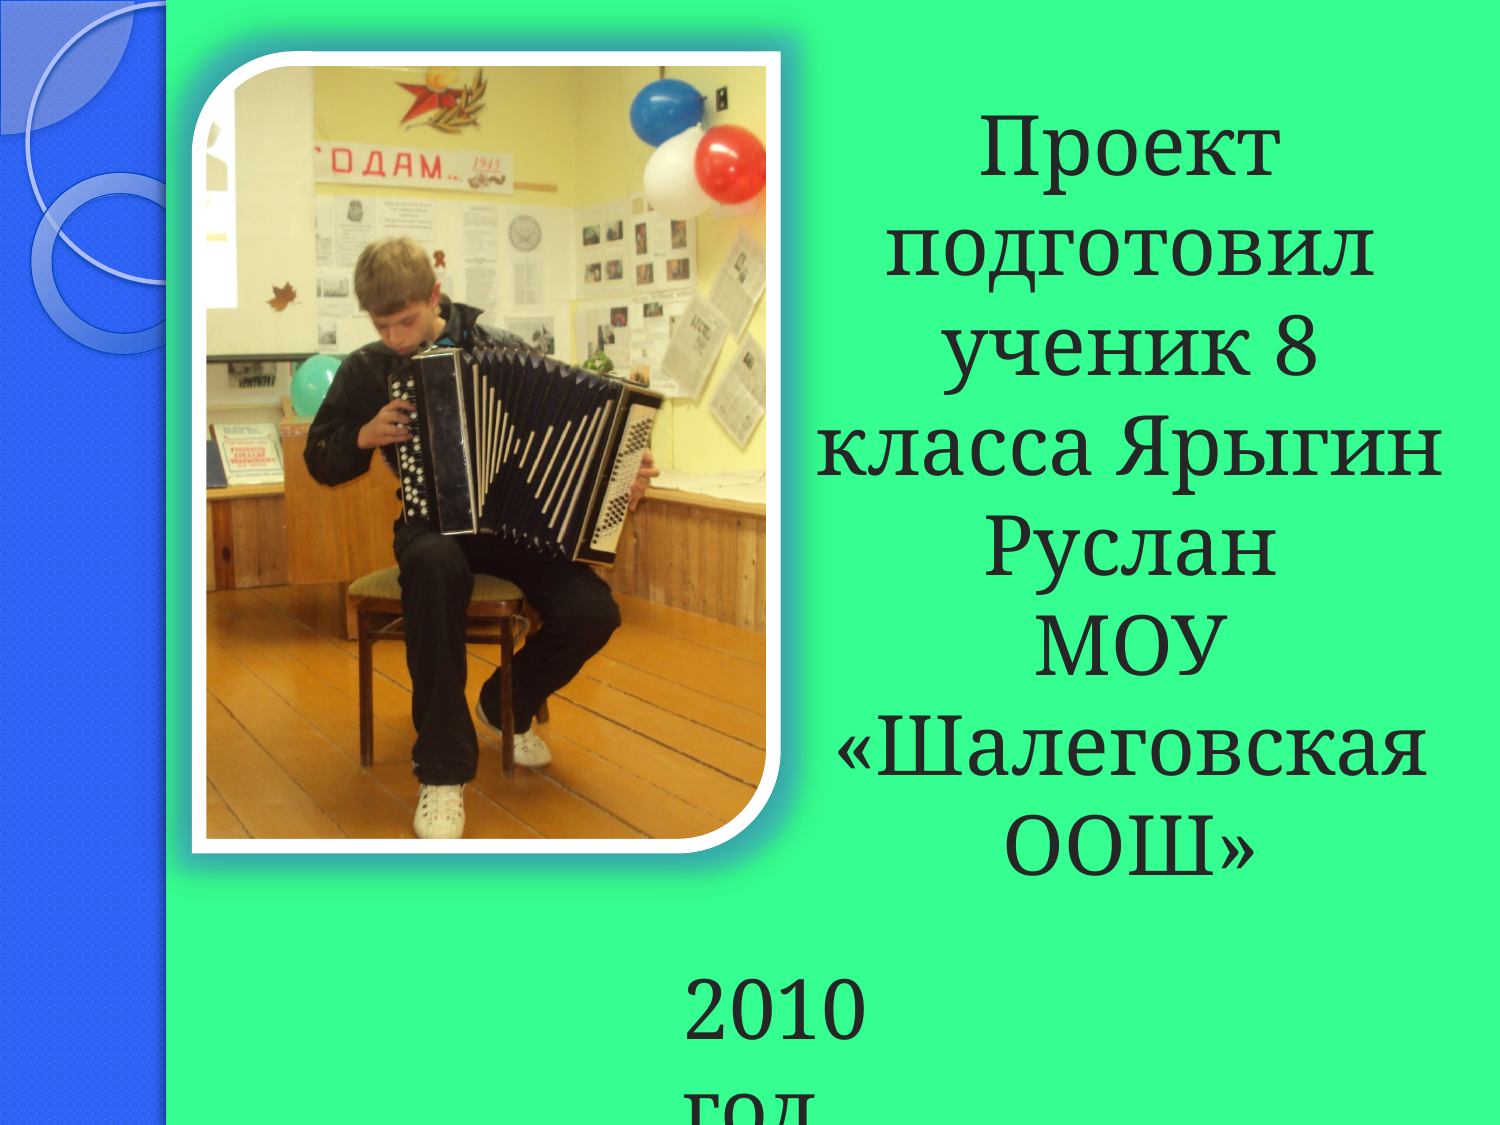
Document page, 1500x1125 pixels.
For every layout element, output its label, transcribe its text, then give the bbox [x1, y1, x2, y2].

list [198, 58, 774, 847]
title Проект подготовил ученик 8 класса Ярыгин Руслан МОУ «Шалеговская ООШ» [796, 46, 1465, 938]
text_box 2010 год [667, 949, 1020, 1125]
